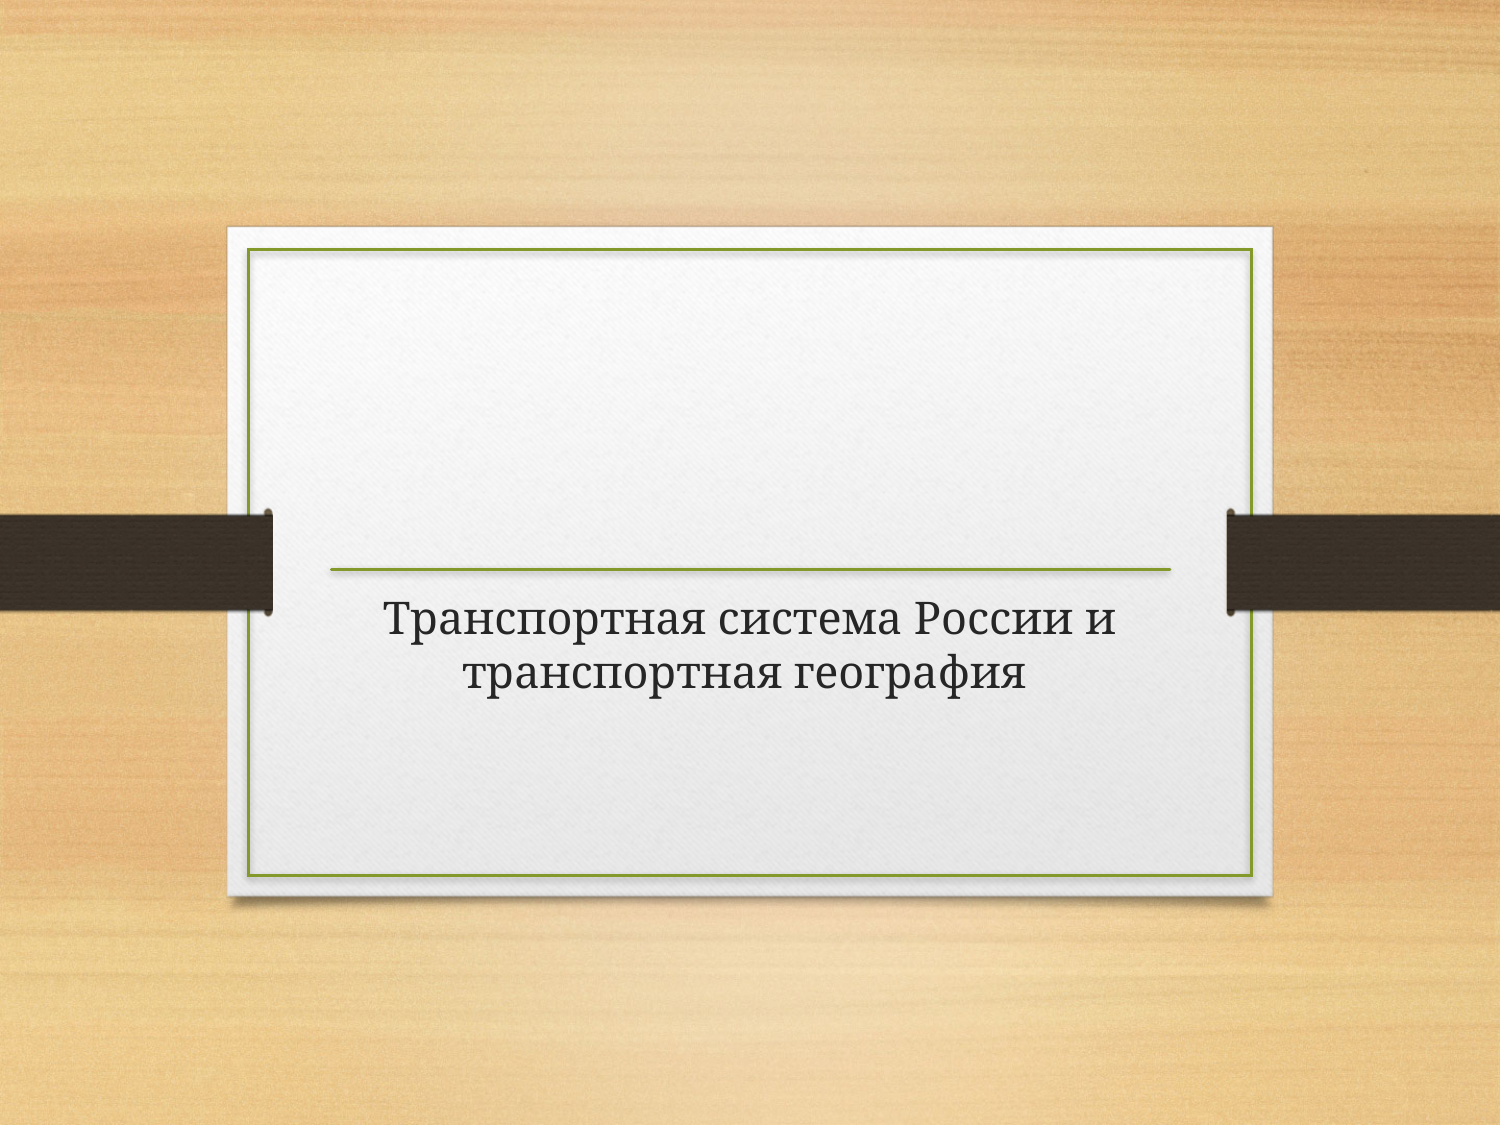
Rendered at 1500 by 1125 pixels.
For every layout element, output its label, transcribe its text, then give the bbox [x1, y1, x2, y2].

title Транспортная система России и транспортная география [242, 581, 1258, 759]
picture [0, 0, 1500, 1125]
